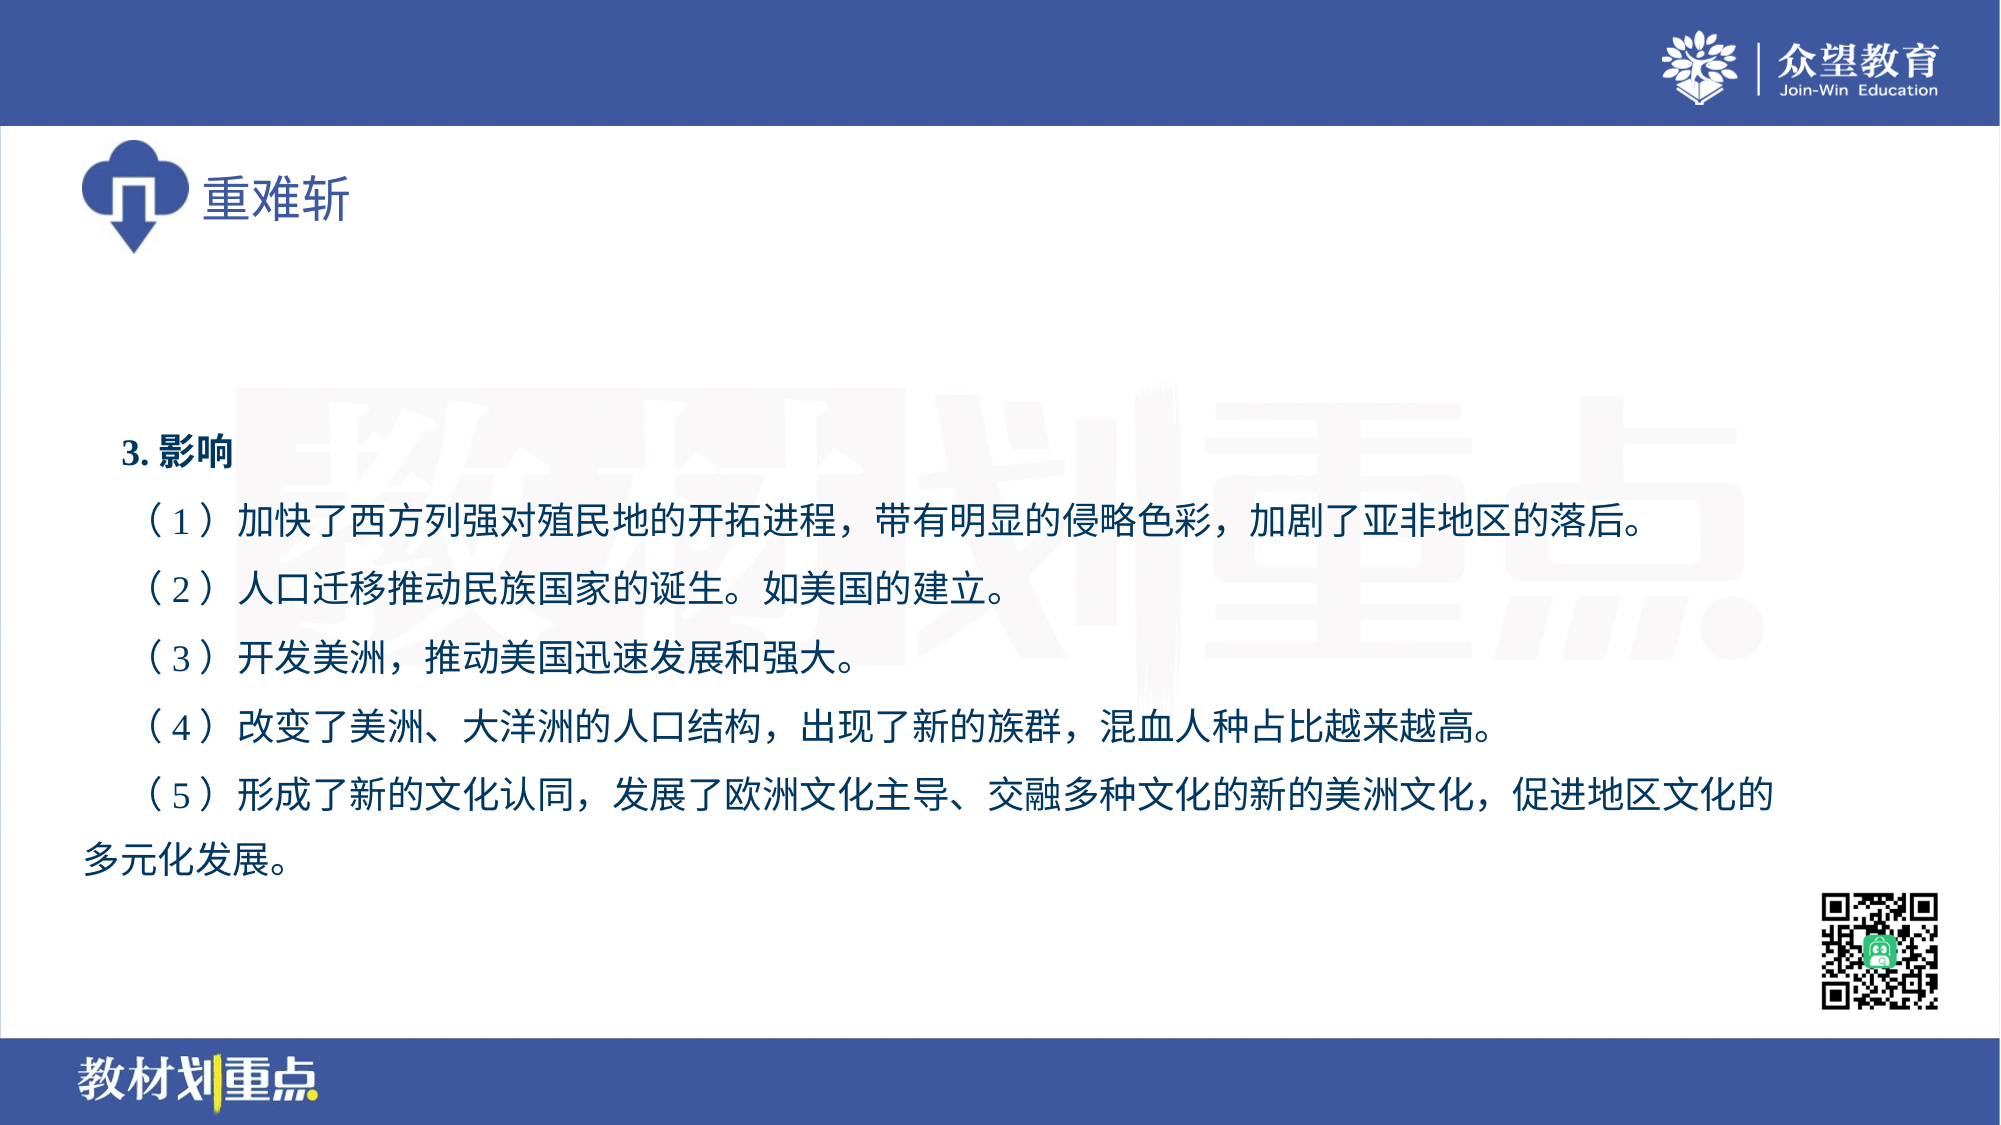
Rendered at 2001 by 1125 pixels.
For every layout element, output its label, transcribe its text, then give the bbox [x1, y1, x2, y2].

picture [0, 0, 2000, 1125]
text_box 3.影响 （1）加快了西方列强对殖民地的开拓进程，带有明显的侵略色彩，加剧了亚非地区的落后。 （2）人口迁移推动民族国家的诞生。如美国的建立。 （3）开发美洲，推动美国迅速发展和强大。 （4）改变了美洲、大洋洲的人口结构，出现了新的族群，混血人种占比越来越高。 （5）形成了新的文化认同，发展了欧洲文化主导、交融多种文化的新的美洲文化，促进地区文化的 多元化发展。 [82, 404, 1817, 875]
